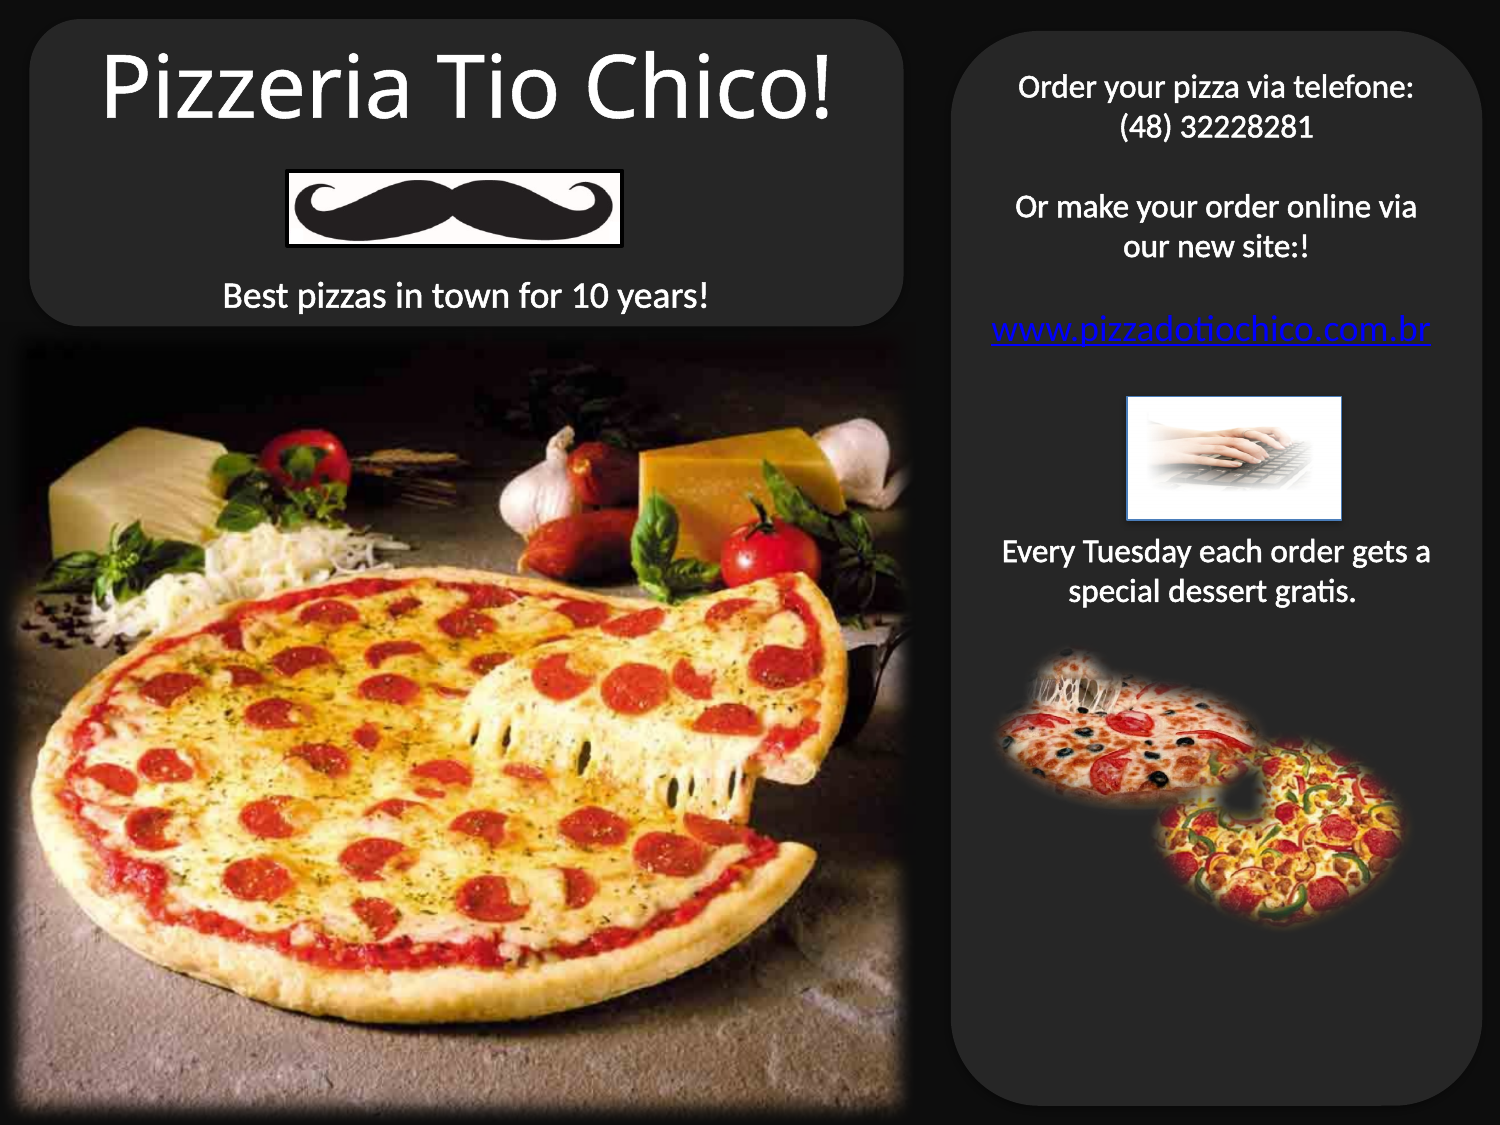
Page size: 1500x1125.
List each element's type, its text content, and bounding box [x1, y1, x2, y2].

picture [1127, 396, 1341, 520]
text_box Pizzeria Tio Chico! Best pizzas in town for 10 years! [29, 19, 904, 320]
picture [0, 322, 916, 1125]
picture [289, 172, 621, 244]
picture [962, 597, 1431, 941]
text_box Order your pizza via telefone: (48) 32228281 Or make your order online via our new site:! www.pizzadotiochico.com.br Every Tuesday each order gets a special dessert gratis. [950, 30, 1483, 1106]
